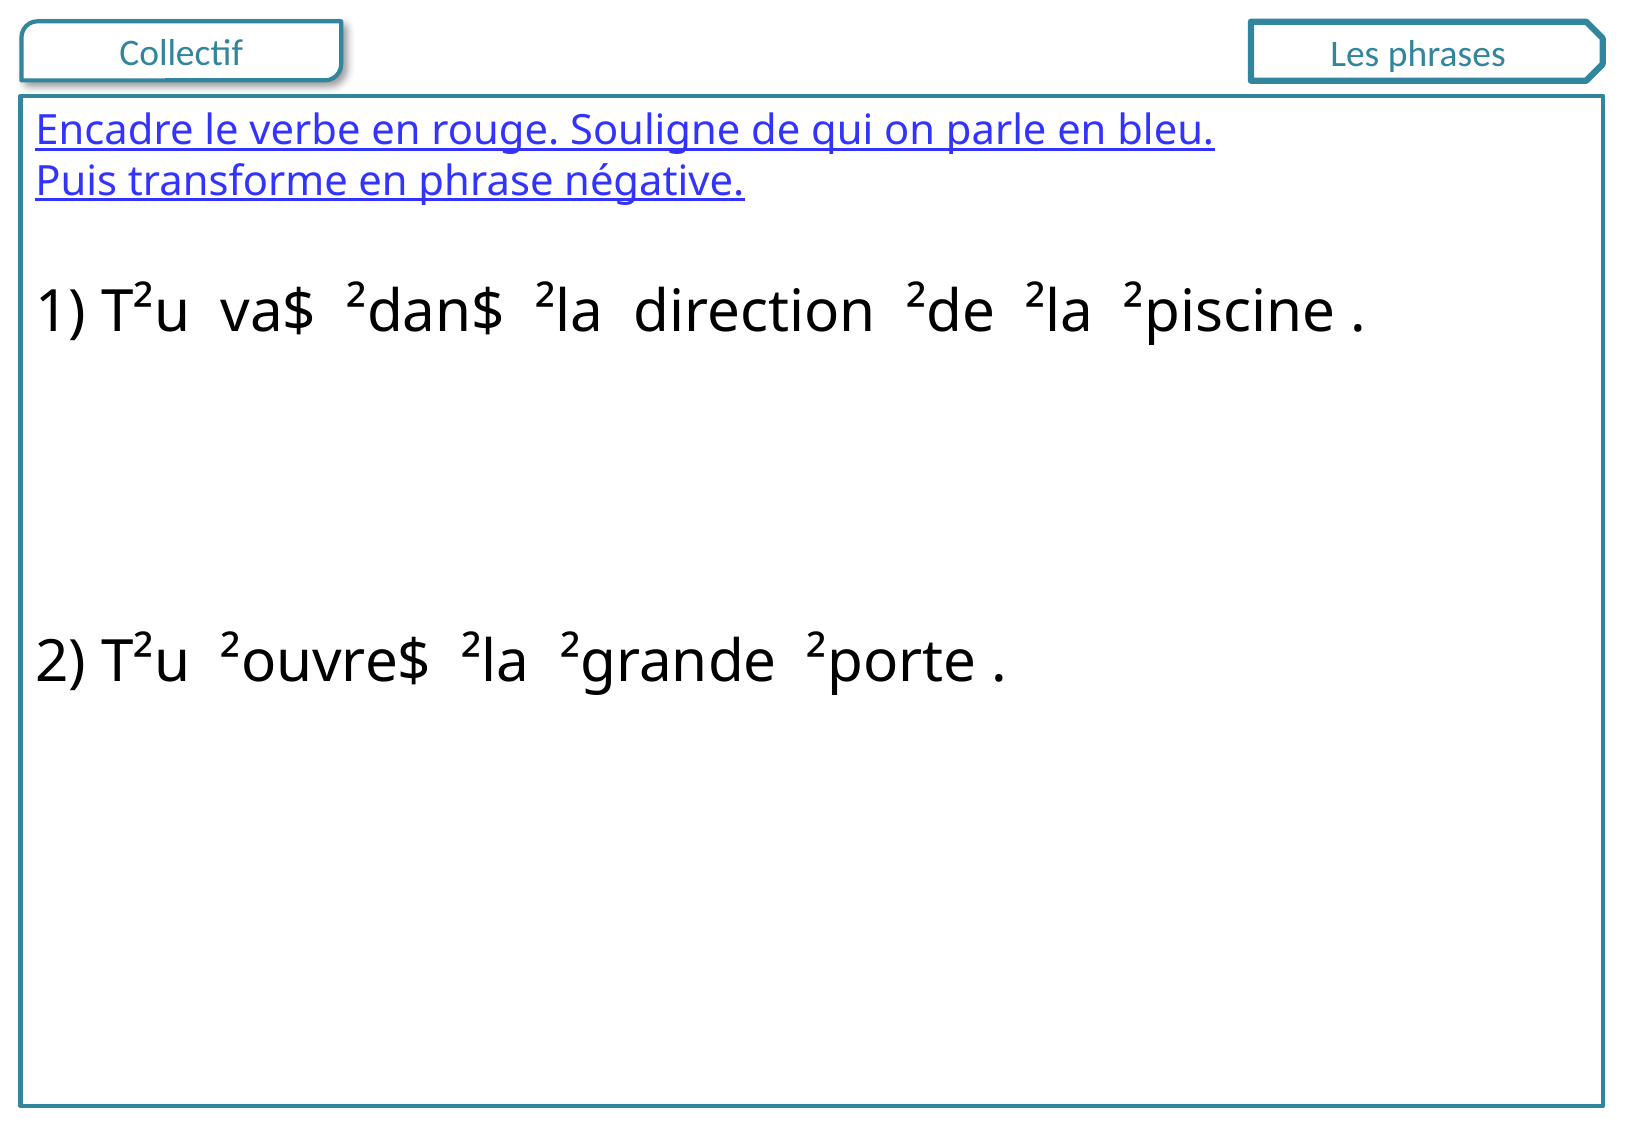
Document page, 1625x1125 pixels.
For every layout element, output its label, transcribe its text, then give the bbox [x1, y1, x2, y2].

list Les phrases [1251, 21, 1585, 81]
list Encadre le verbe en rouge. Souligne de qui on parle en bleu. Puis transforme en phrase négative. 1) T²u va$ ²dan$ ²la direction ²de ²la ²piscine . 2) T²u ²ouvre$ ²la ²grande ²porte . [18, 94, 1605, 1108]
